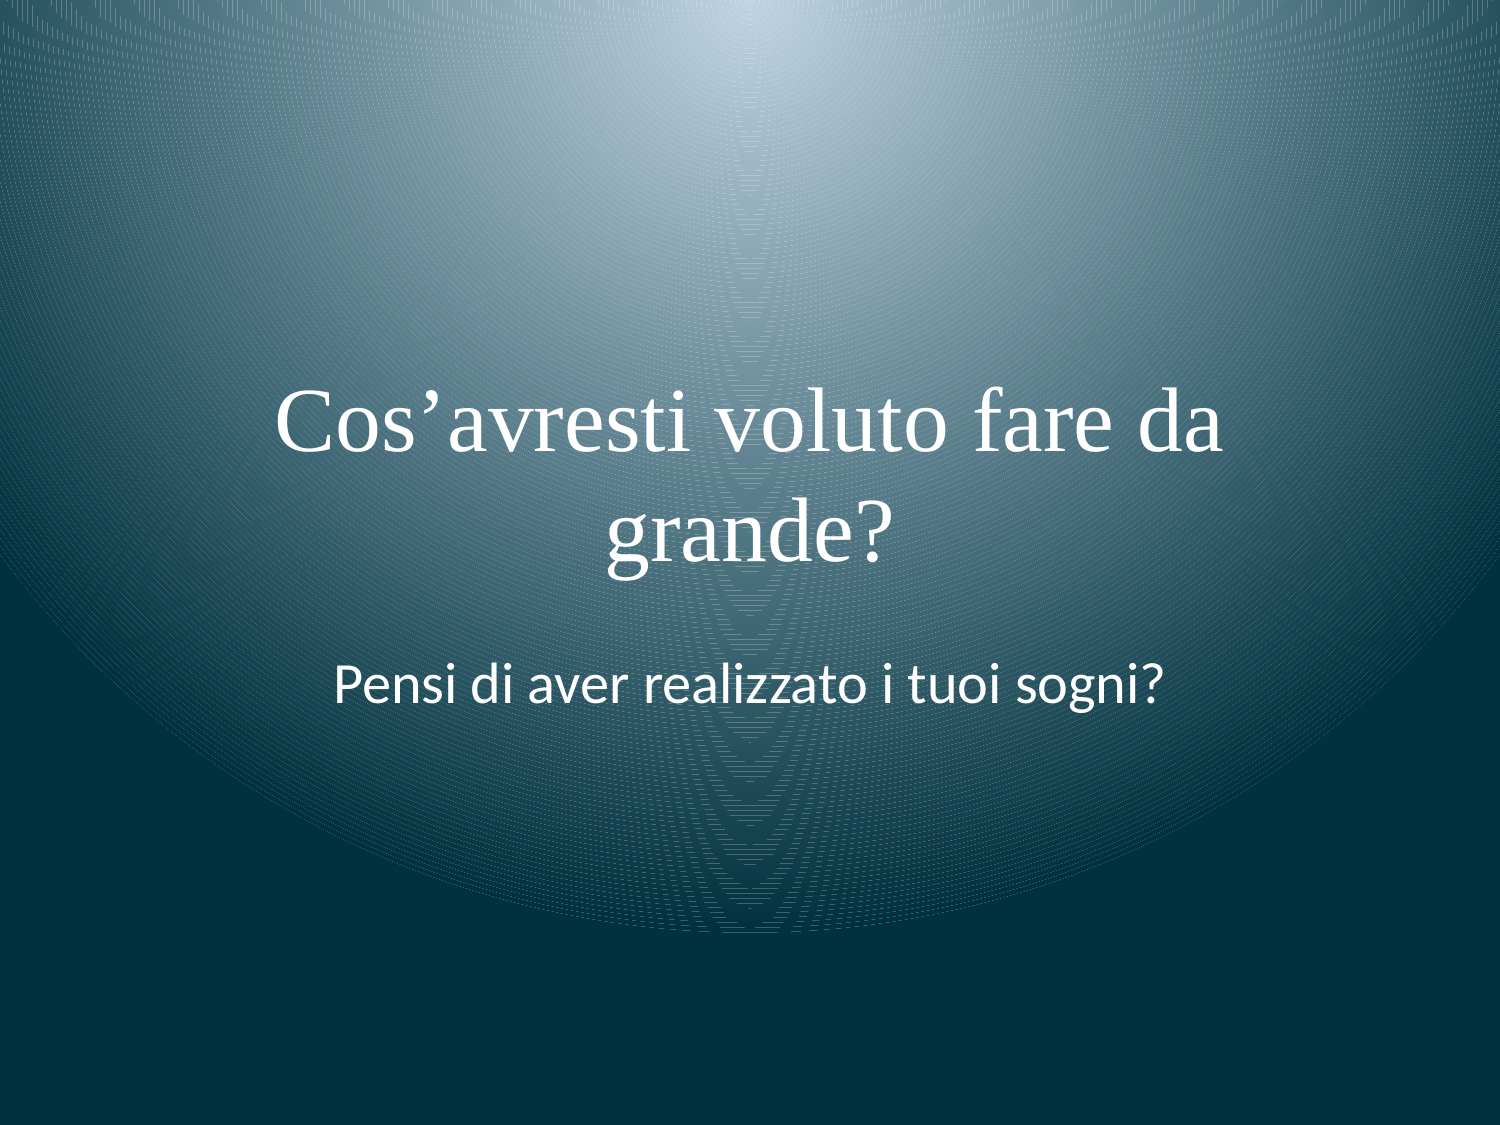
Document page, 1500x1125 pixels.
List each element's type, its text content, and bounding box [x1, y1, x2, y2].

title Cos’avresti voluto fare da grande? [112, 349, 1388, 591]
subtitle Pensi di aver realizzato i tuoi sogni? [225, 637, 1275, 925]
